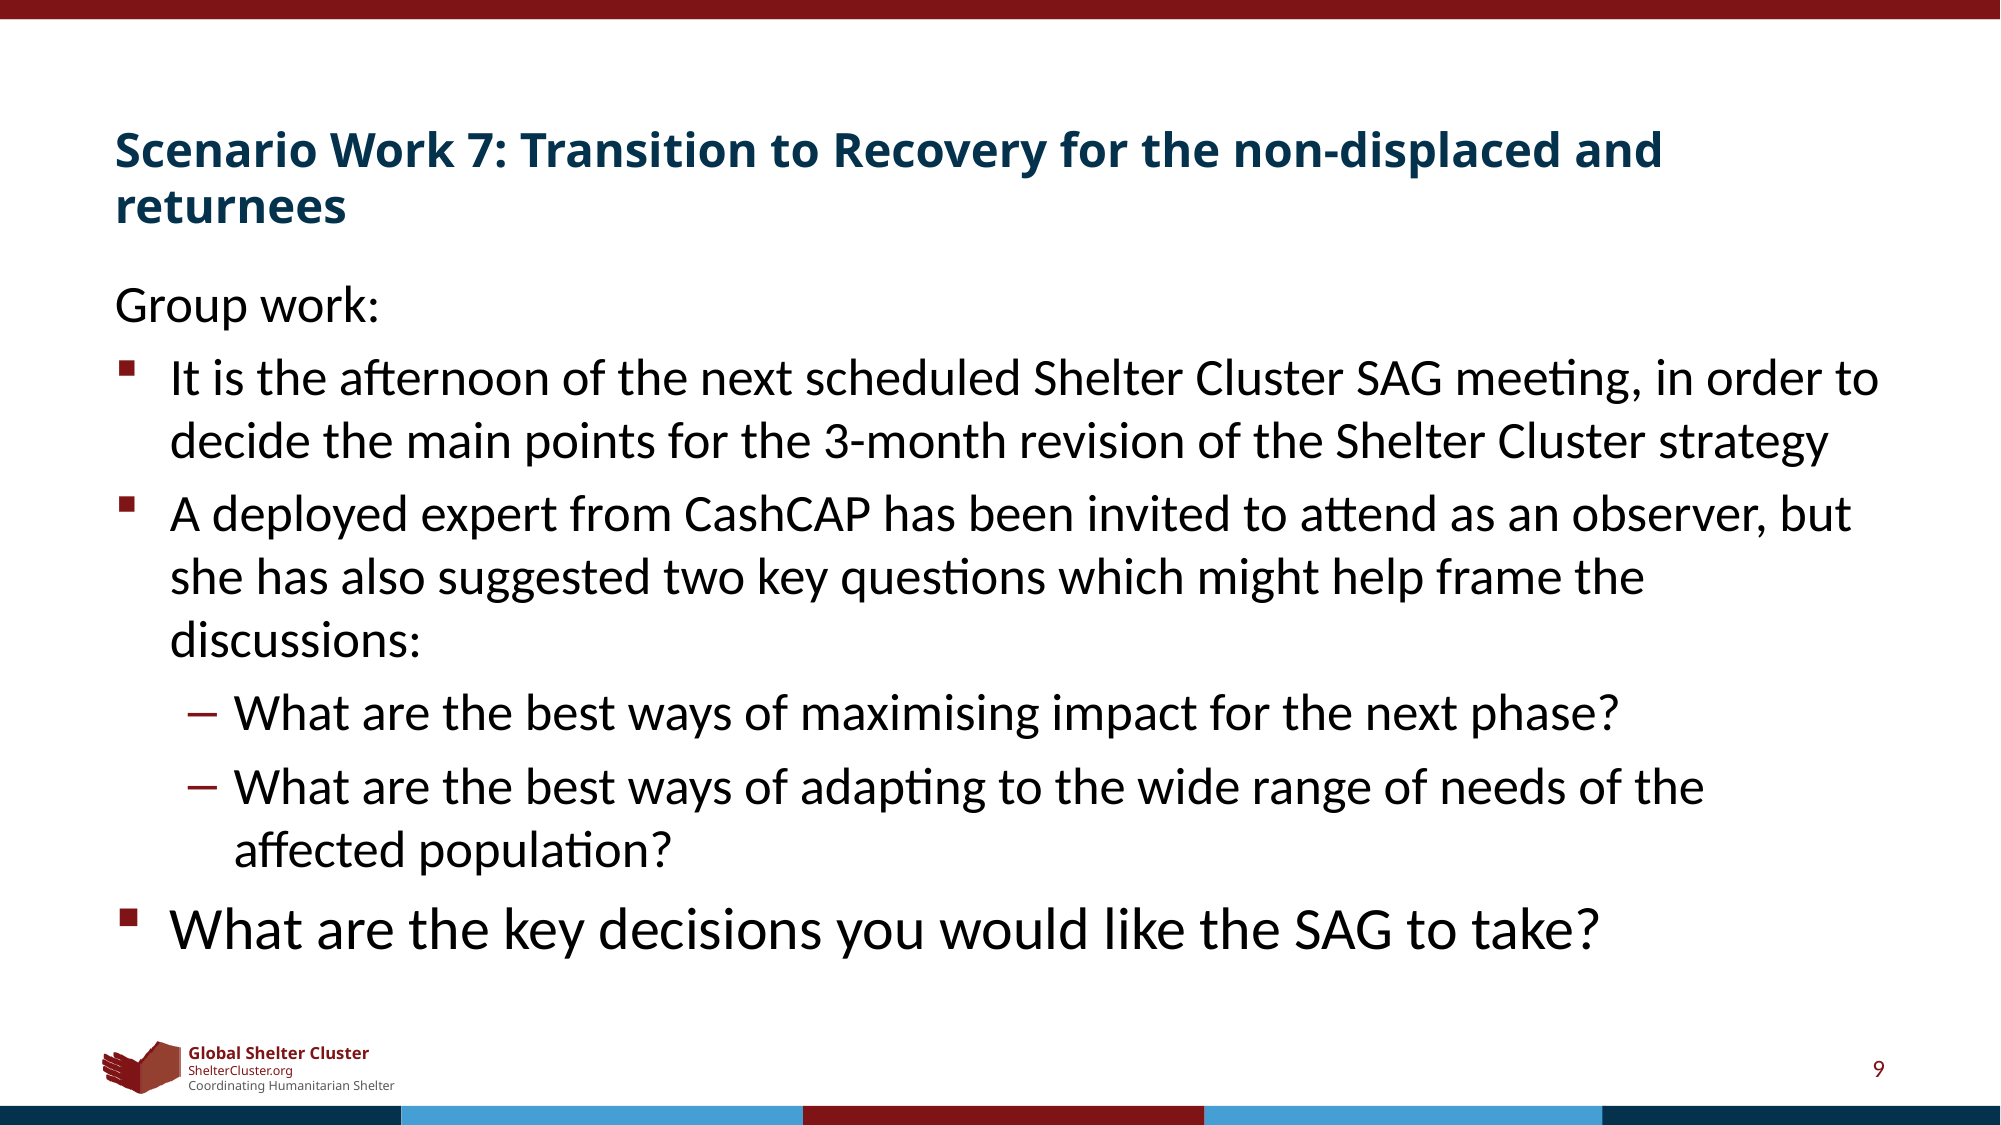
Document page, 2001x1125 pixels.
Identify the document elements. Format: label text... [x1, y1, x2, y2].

picture [102, 1041, 181, 1094]
title Scenario Work 7: Transition to Recovery for the non-displaced and returnees [99, 111, 1863, 262]
slide_number 9 [1433, 1037, 1900, 1098]
list Group work: It is the afternoon of the next scheduled Shelter Cluster SAG meeting, in order to decide the main points for the 3-month revision of the Shelter Cluster strategy A deployed expert from CashCAP has been invited to attend as an observer, but she has also suggested two key questions which might help frame the discussions: What are the best ways of maximising impact for the next phase? What are the best ways of adapting to the wide range of needs of the affected population? What are the key decisions you would like the SAG to take? [99, 262, 1900, 1005]
